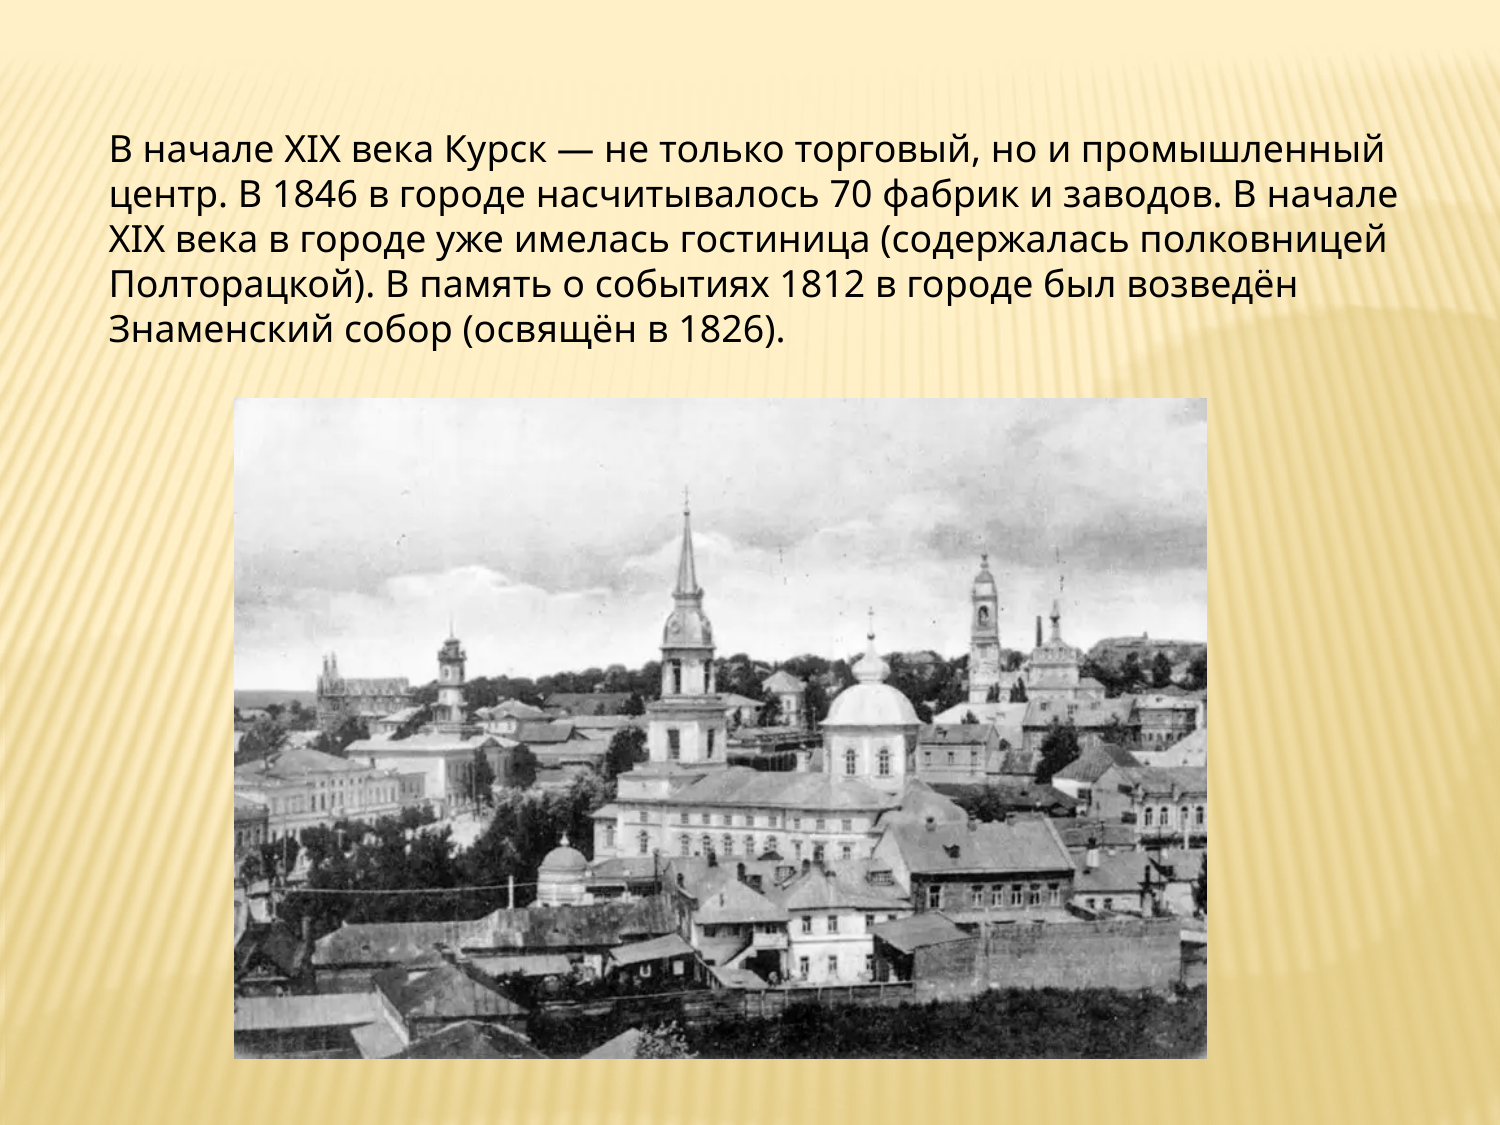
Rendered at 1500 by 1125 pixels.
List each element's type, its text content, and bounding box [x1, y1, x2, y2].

text_box В начале XIX века Курск — не только торговый, но и промышленный центр. В 1846 в городе насчитывалось 70 фабрик и заводов. В начале XIX века в городе уже имелась гостиница (содержалась полковницей Полторацкой). В память о событиях 1812 в городе был возведён Знаменский собор (освящён в 1826). [93, 117, 1454, 357]
picture [234, 398, 1208, 1059]
